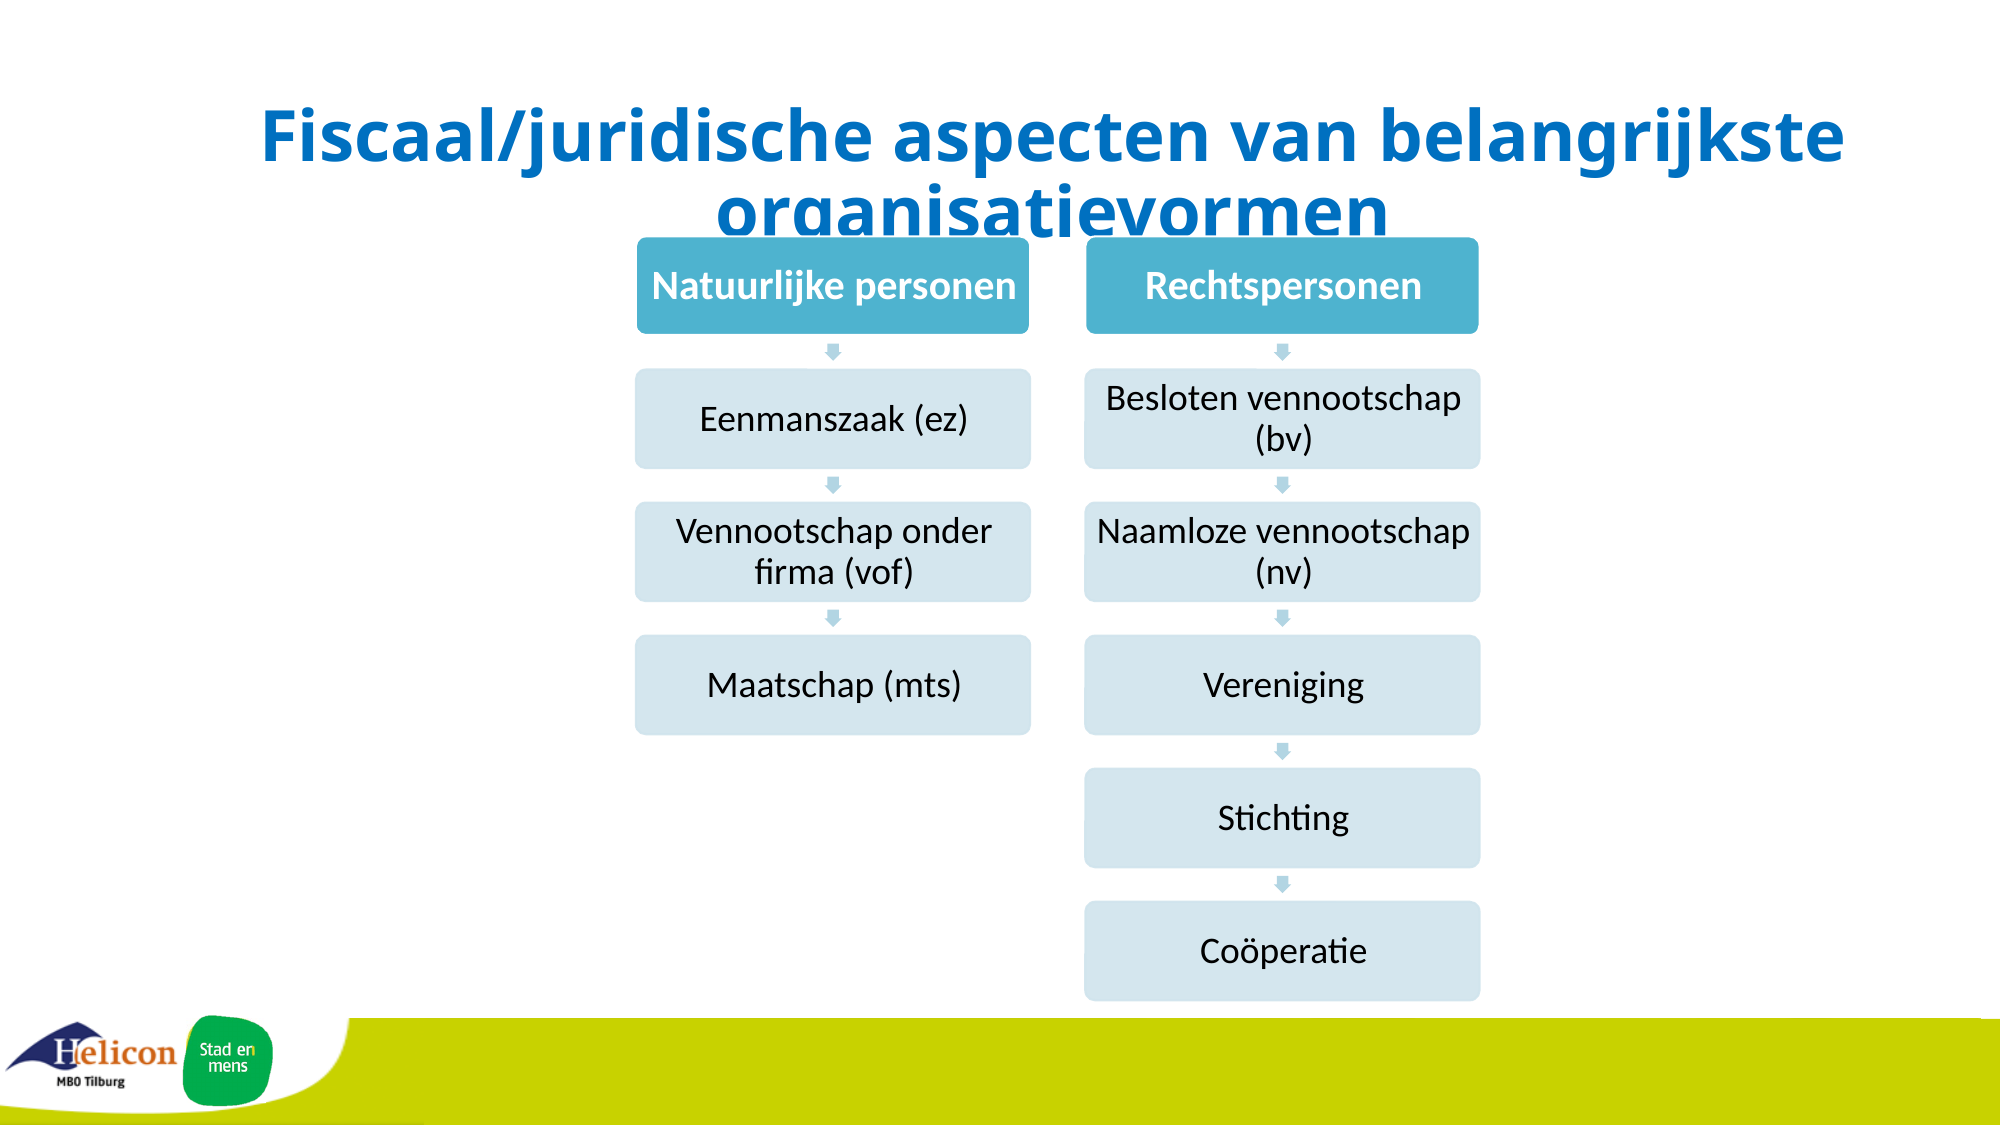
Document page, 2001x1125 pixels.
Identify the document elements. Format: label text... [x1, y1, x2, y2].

picture [0, 1013, 424, 1125]
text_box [432, 236, 1683, 1001]
title Fiscaal/juridische aspecten van belangrijkste organisatievormen [31, 59, 2000, 294]
